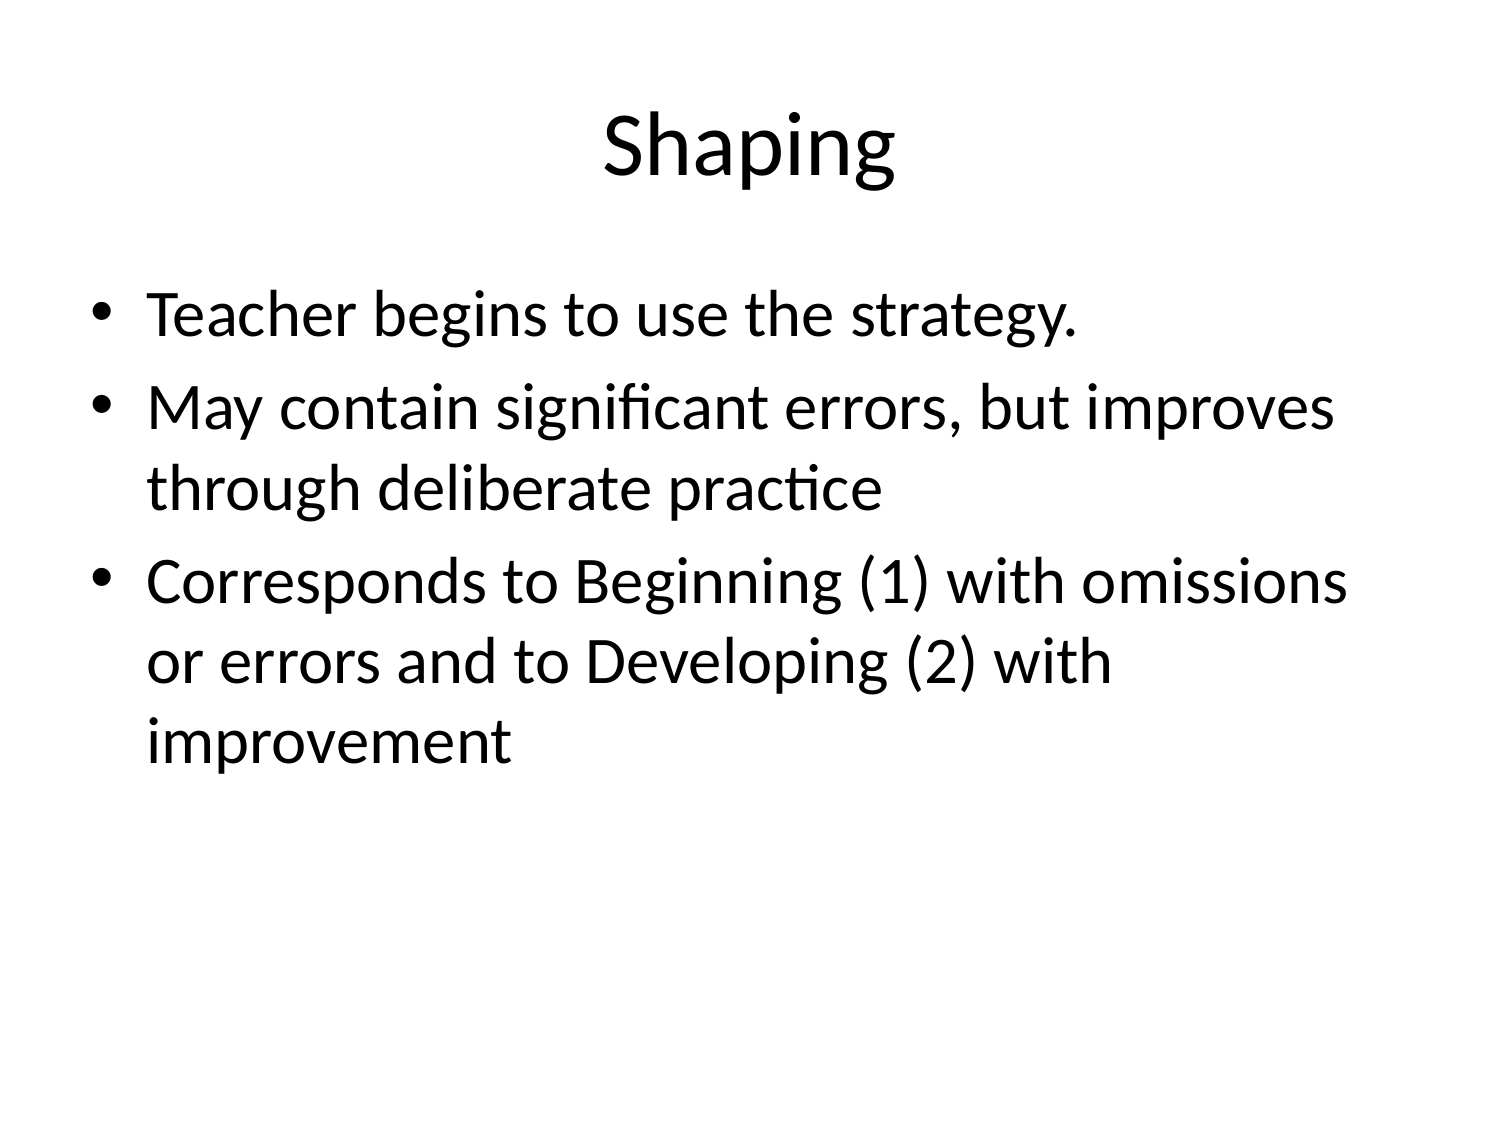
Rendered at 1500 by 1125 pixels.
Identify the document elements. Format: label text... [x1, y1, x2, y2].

list Teacher begins to use the strategy. May contain significant errors, but improves through deliberate practice Corresponds to Beginning (1) with omissions or errors and to Developing (2) with improvement [75, 262, 1425, 1005]
title Shaping [75, 45, 1425, 233]
